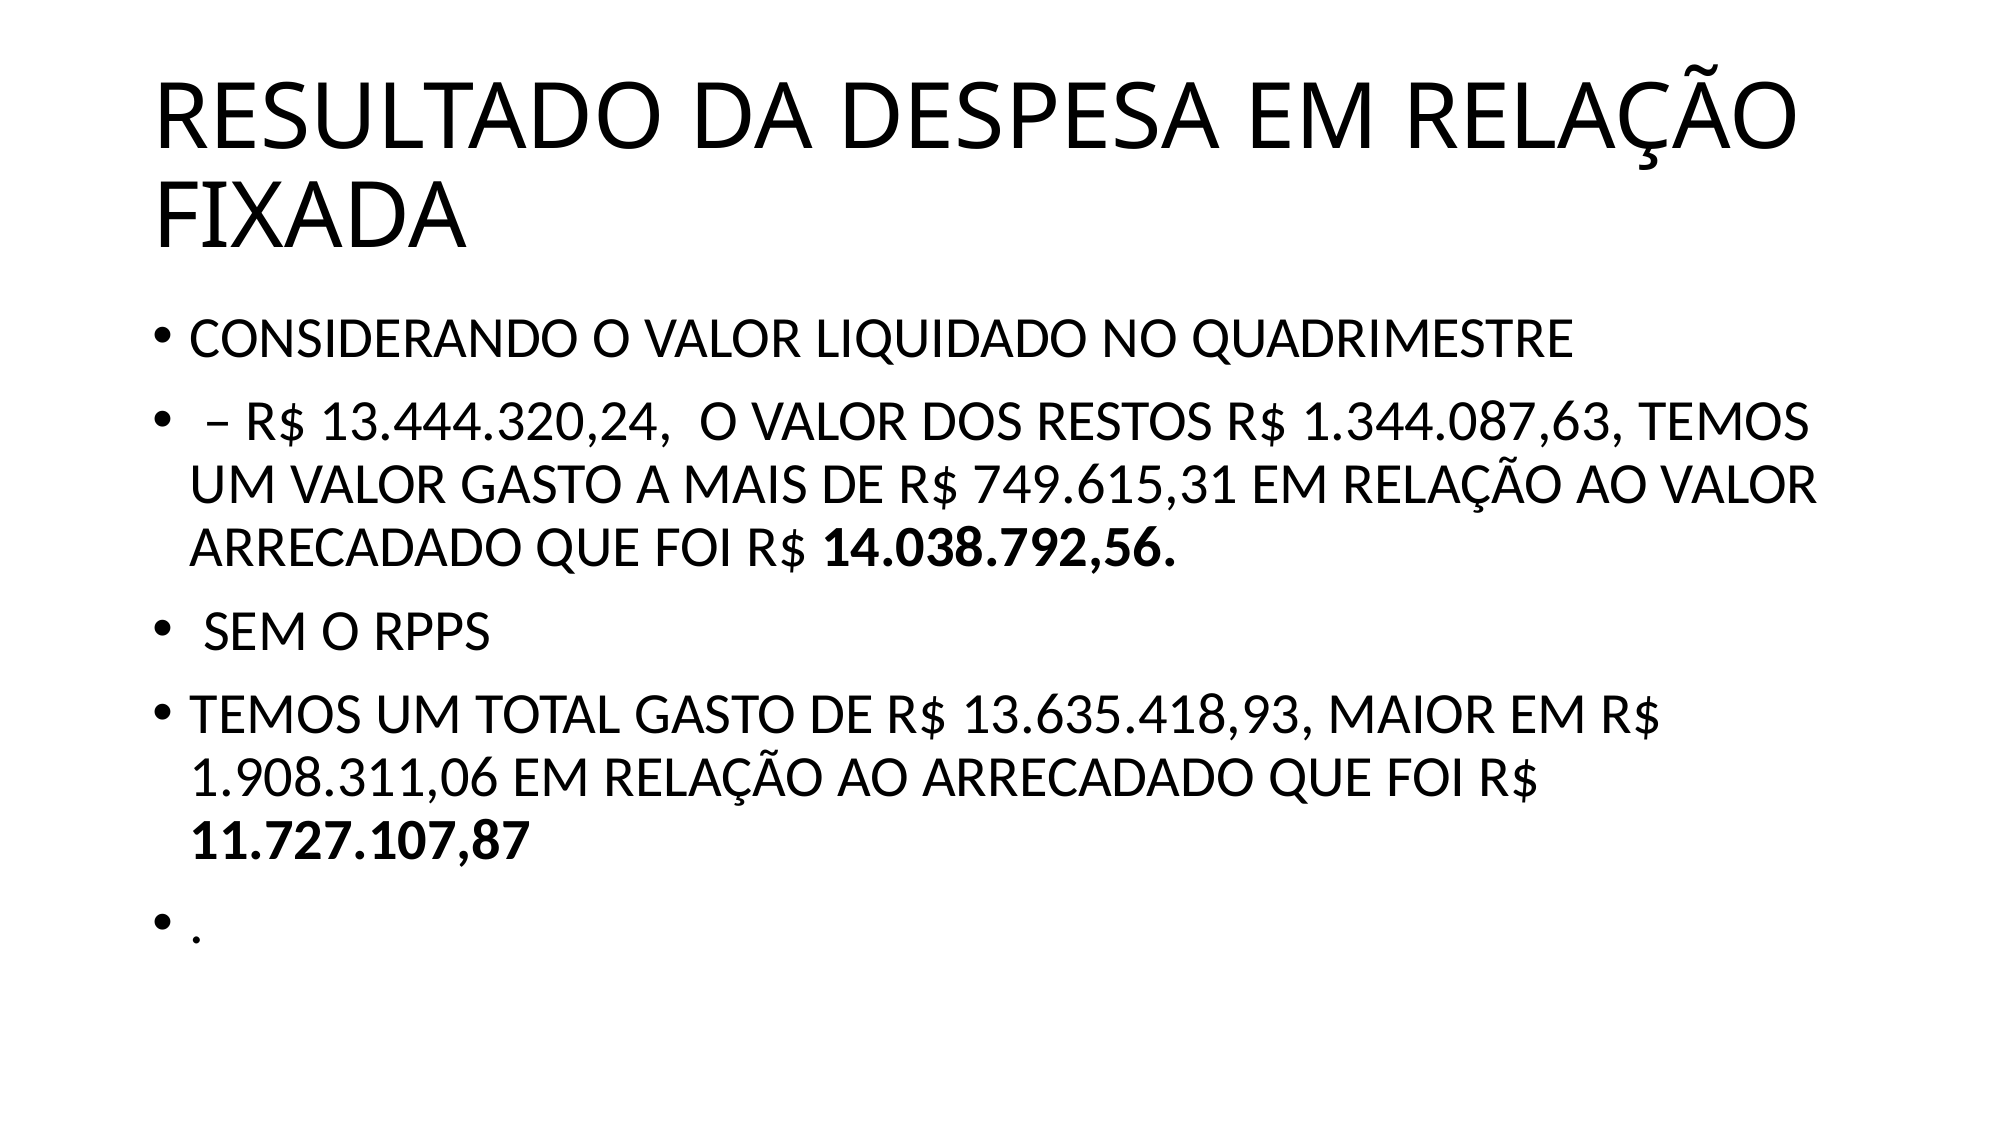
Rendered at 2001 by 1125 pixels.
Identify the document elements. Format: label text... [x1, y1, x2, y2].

title RESULTADO DA DESPESA EM RELAÇÃO FIXADA [137, 59, 1863, 278]
list CONSIDERANDO O VALOR LIQUIDADO NO QUADRIMESTRE – R$ 13.444.320,24, O VALOR DOS RESTOS R$ 1.344.087,63, TEMOS UM VALOR GASTO A MAIS DE R$ 749.615,31 EM RELAÇÃO AO VALOR ARRECADADO QUE FOI R$ 14.038.792,56. SEM O RPPS TEMOS UM TOTAL GASTO DE R$ 13.635.418,93, MAIOR EM R$ 1.908.311,06 EM RELAÇÃO AO ARRECADADO QUE FOI R$ 11.727.107,87 . [137, 299, 1863, 1014]
